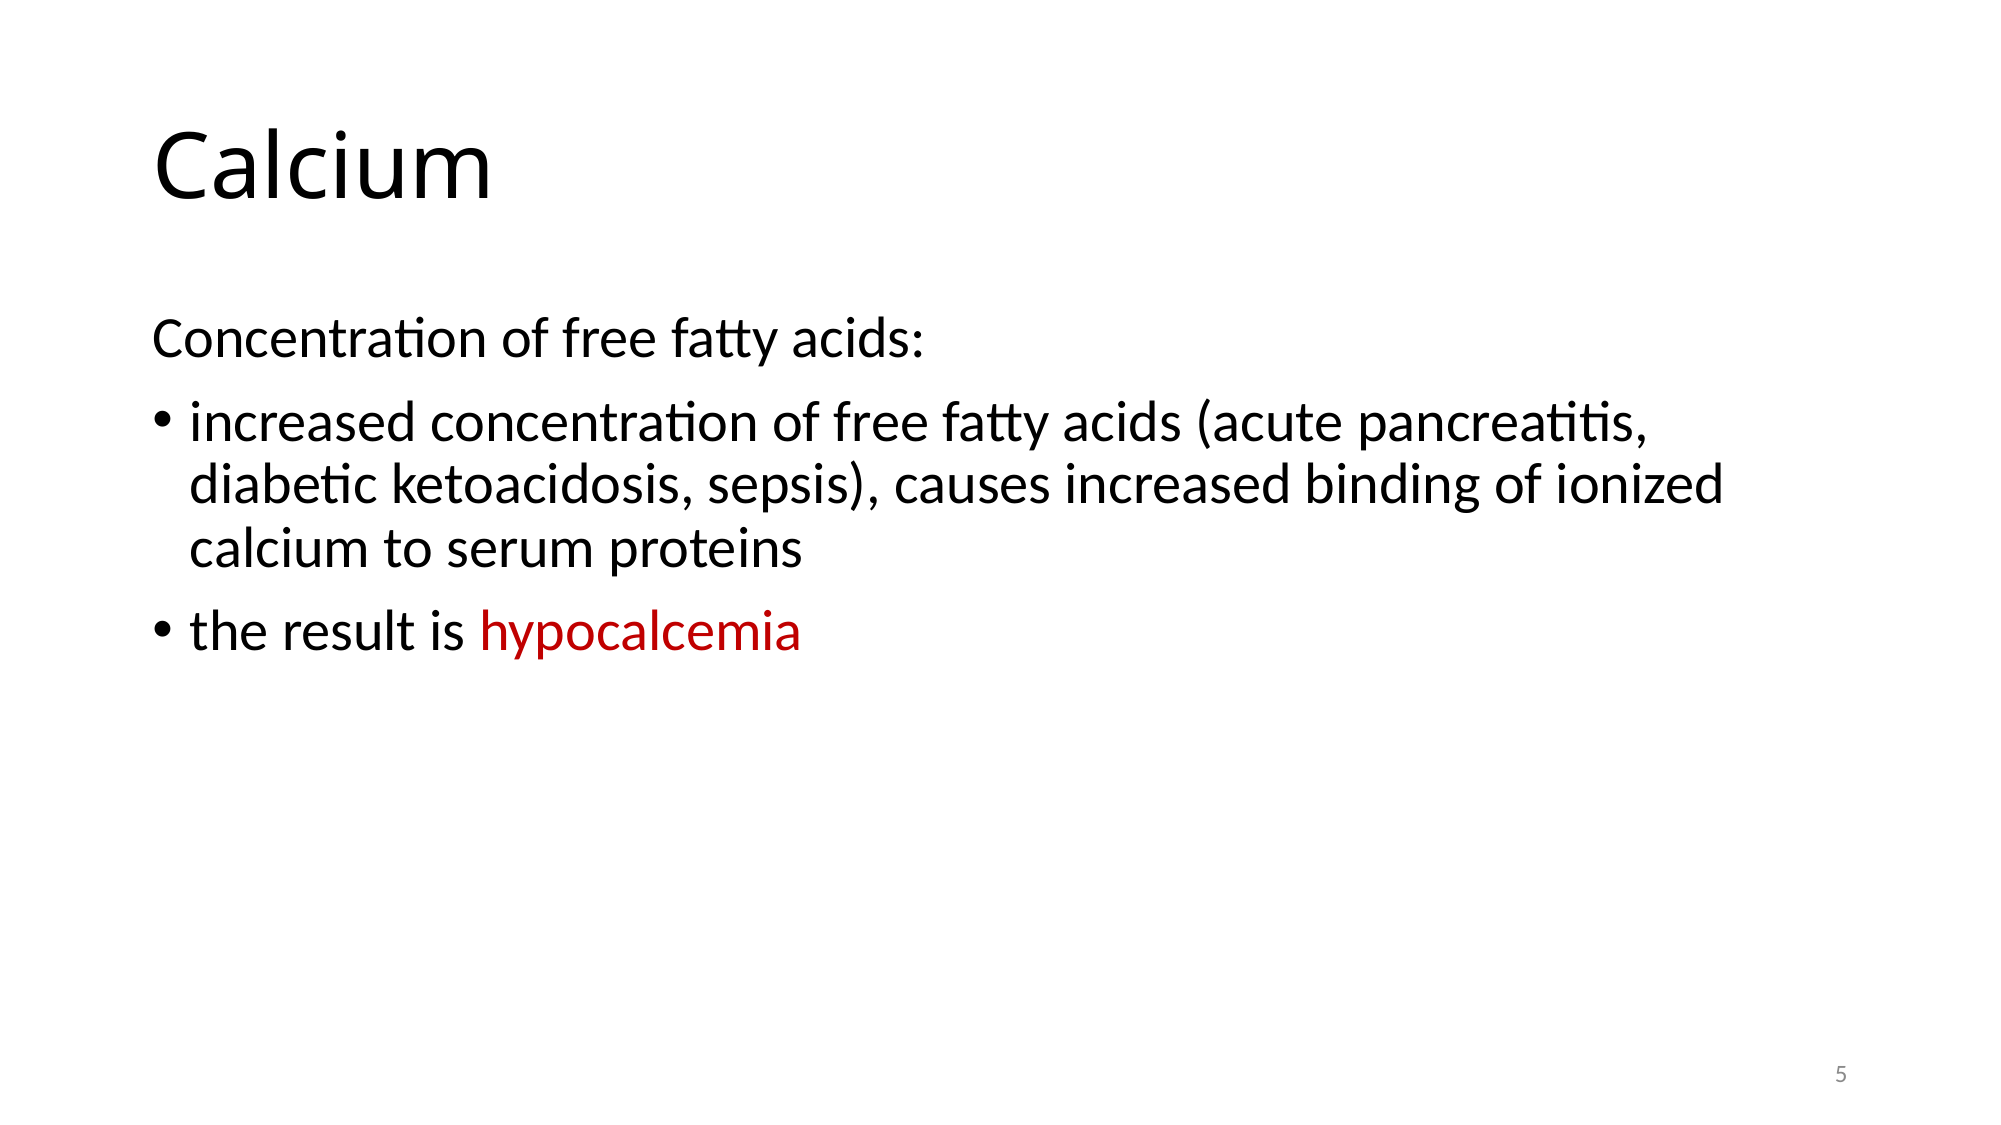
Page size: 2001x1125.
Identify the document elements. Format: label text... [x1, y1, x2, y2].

list Concentration of free fatty acids: increased concentration of free fatty acids (acute pancreatitis, diabetic ketoacidosis, sepsis), causes increased binding of ionized calcium to serum proteins the result is hypocalcemia [137, 299, 1863, 1014]
title Calcium [137, 59, 1863, 278]
slide_number 5 [1412, 1042, 1863, 1103]
